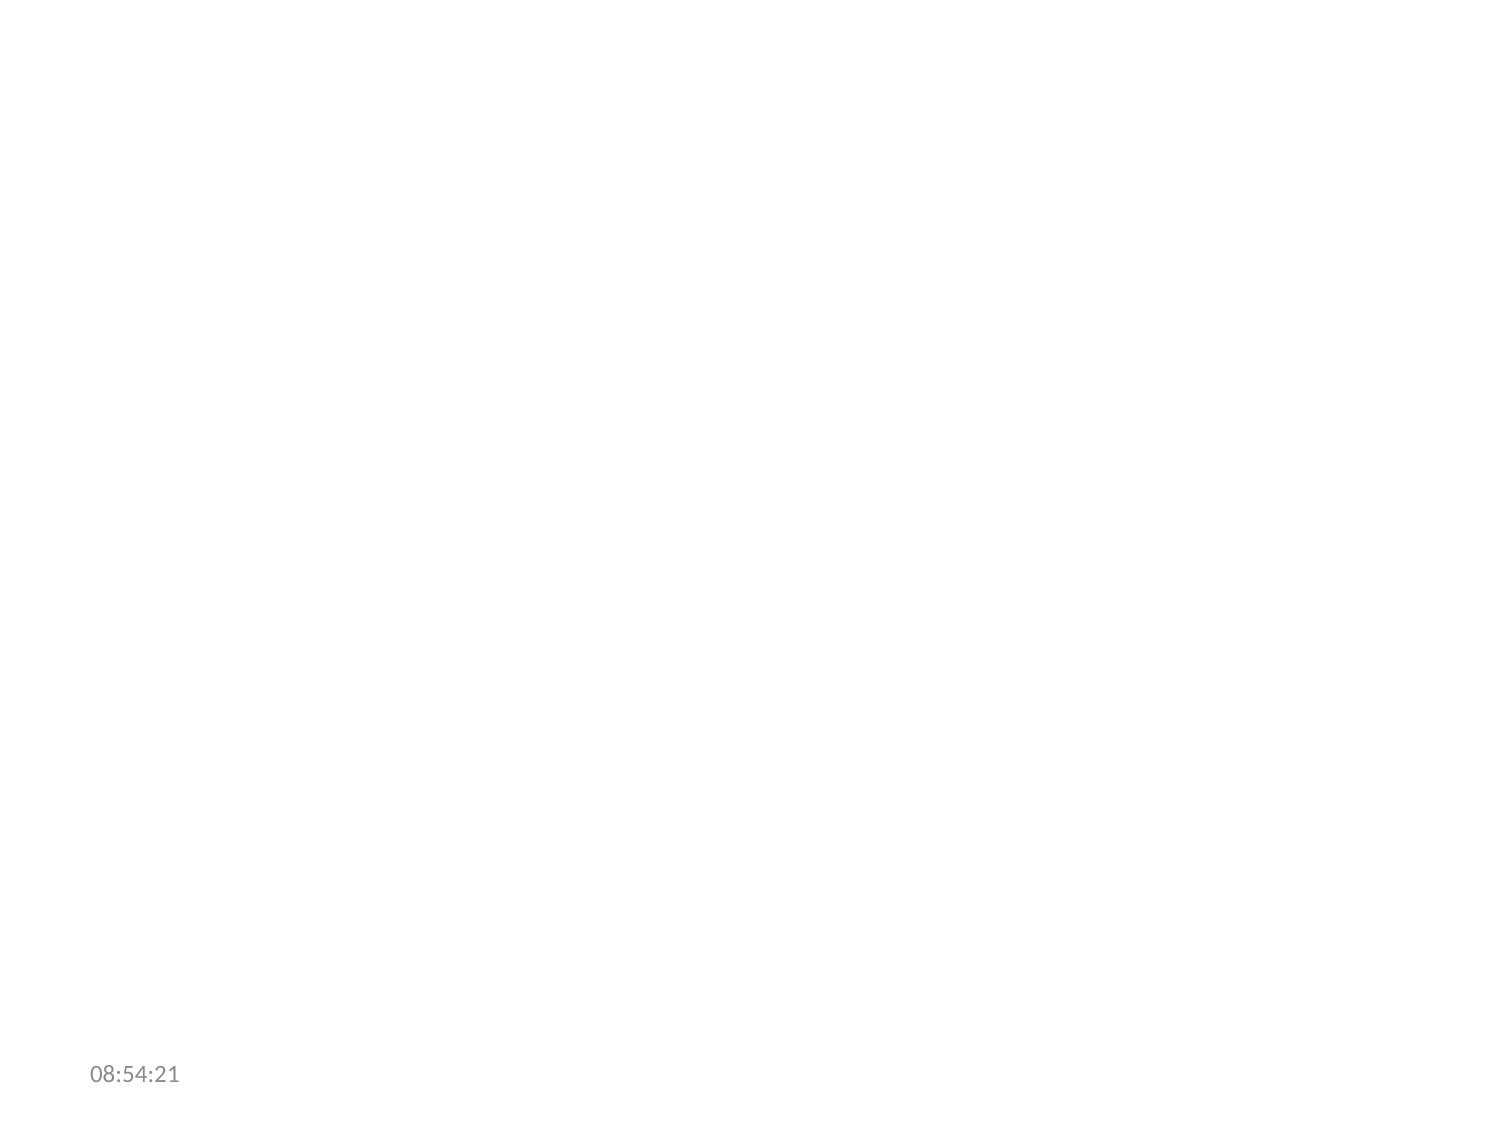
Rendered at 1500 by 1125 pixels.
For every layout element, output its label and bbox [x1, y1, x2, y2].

slide_number [75, 1042, 425, 1103]
